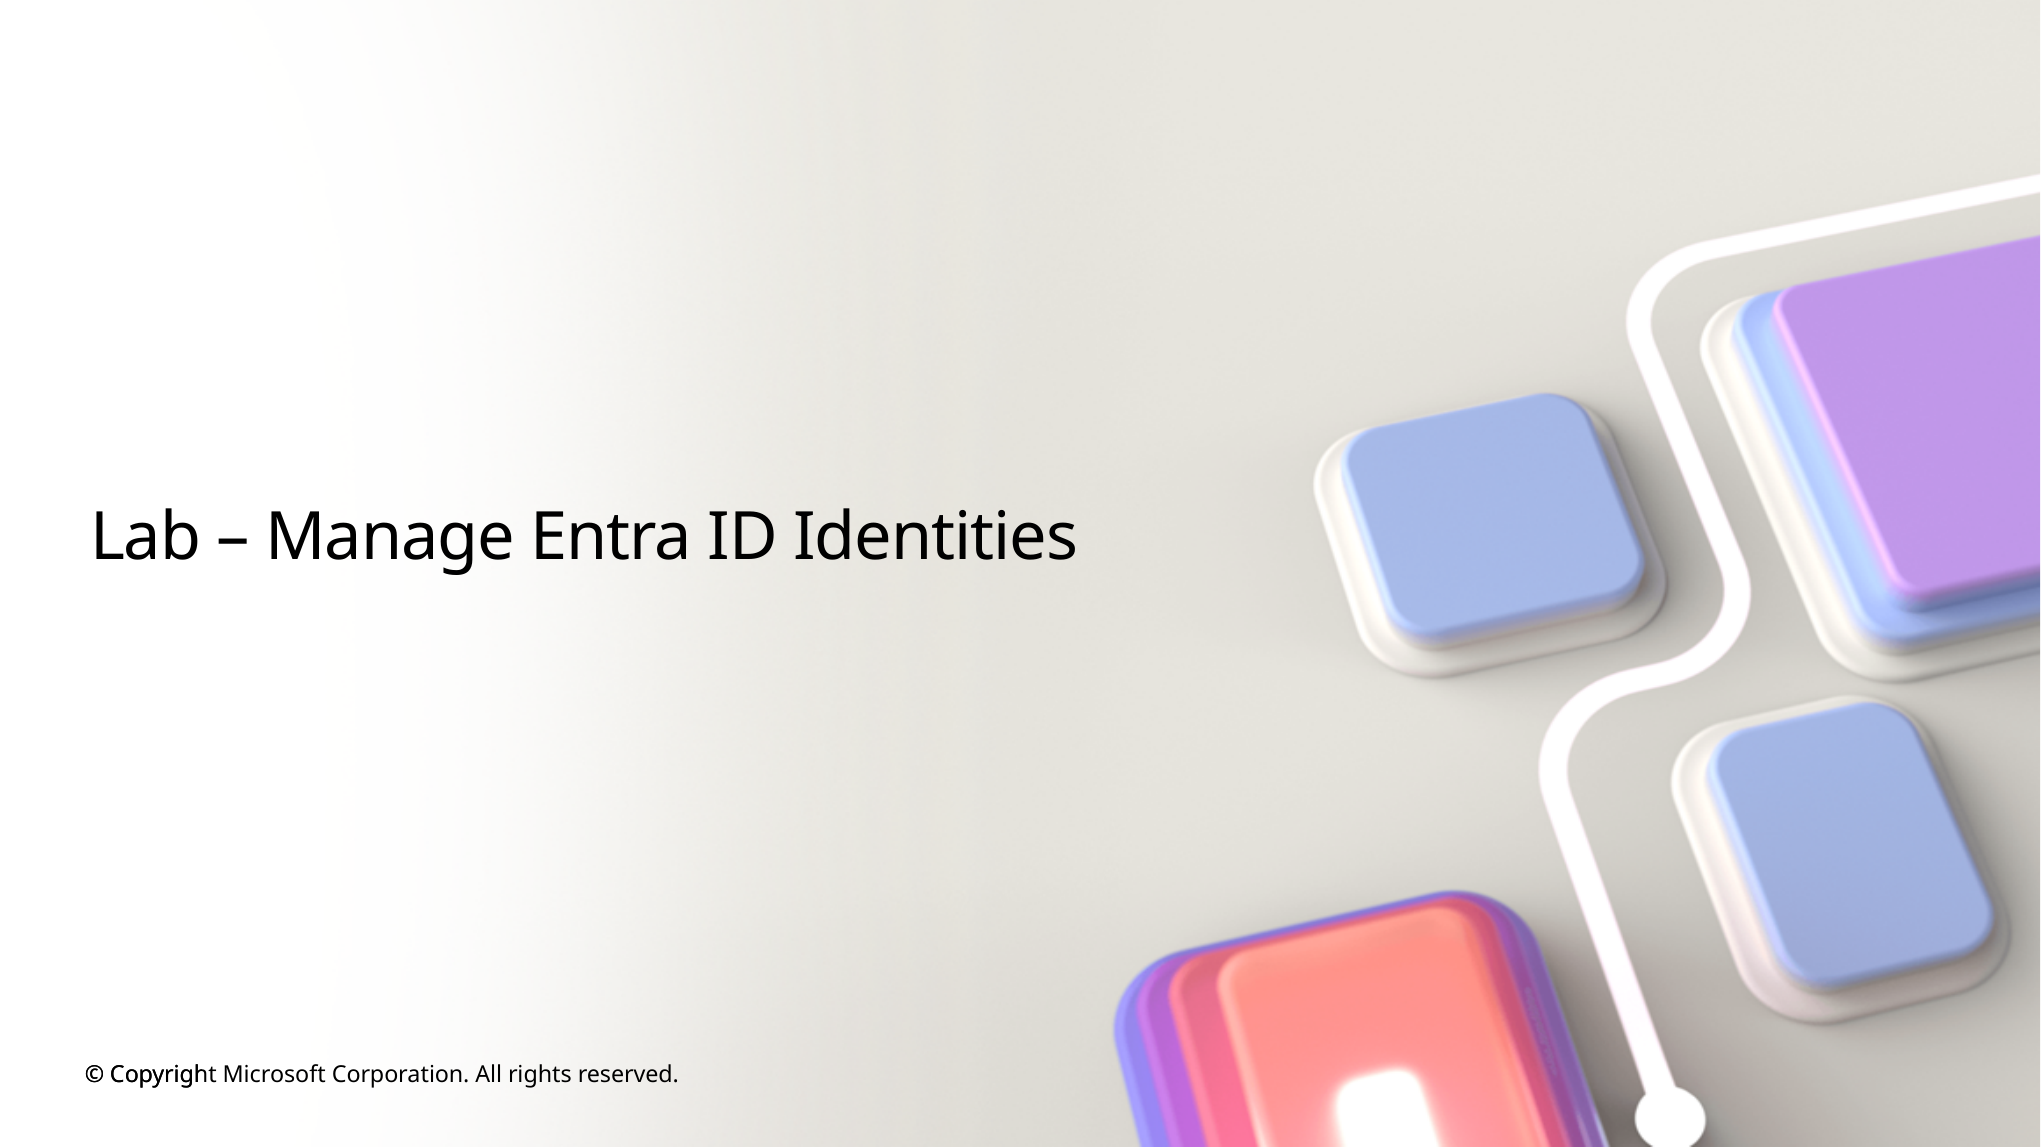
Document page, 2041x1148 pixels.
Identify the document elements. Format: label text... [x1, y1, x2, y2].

picture [202, 0, 2041, 1147]
title Lab – Manage Entra ID Identities [89, 501, 1152, 574]
